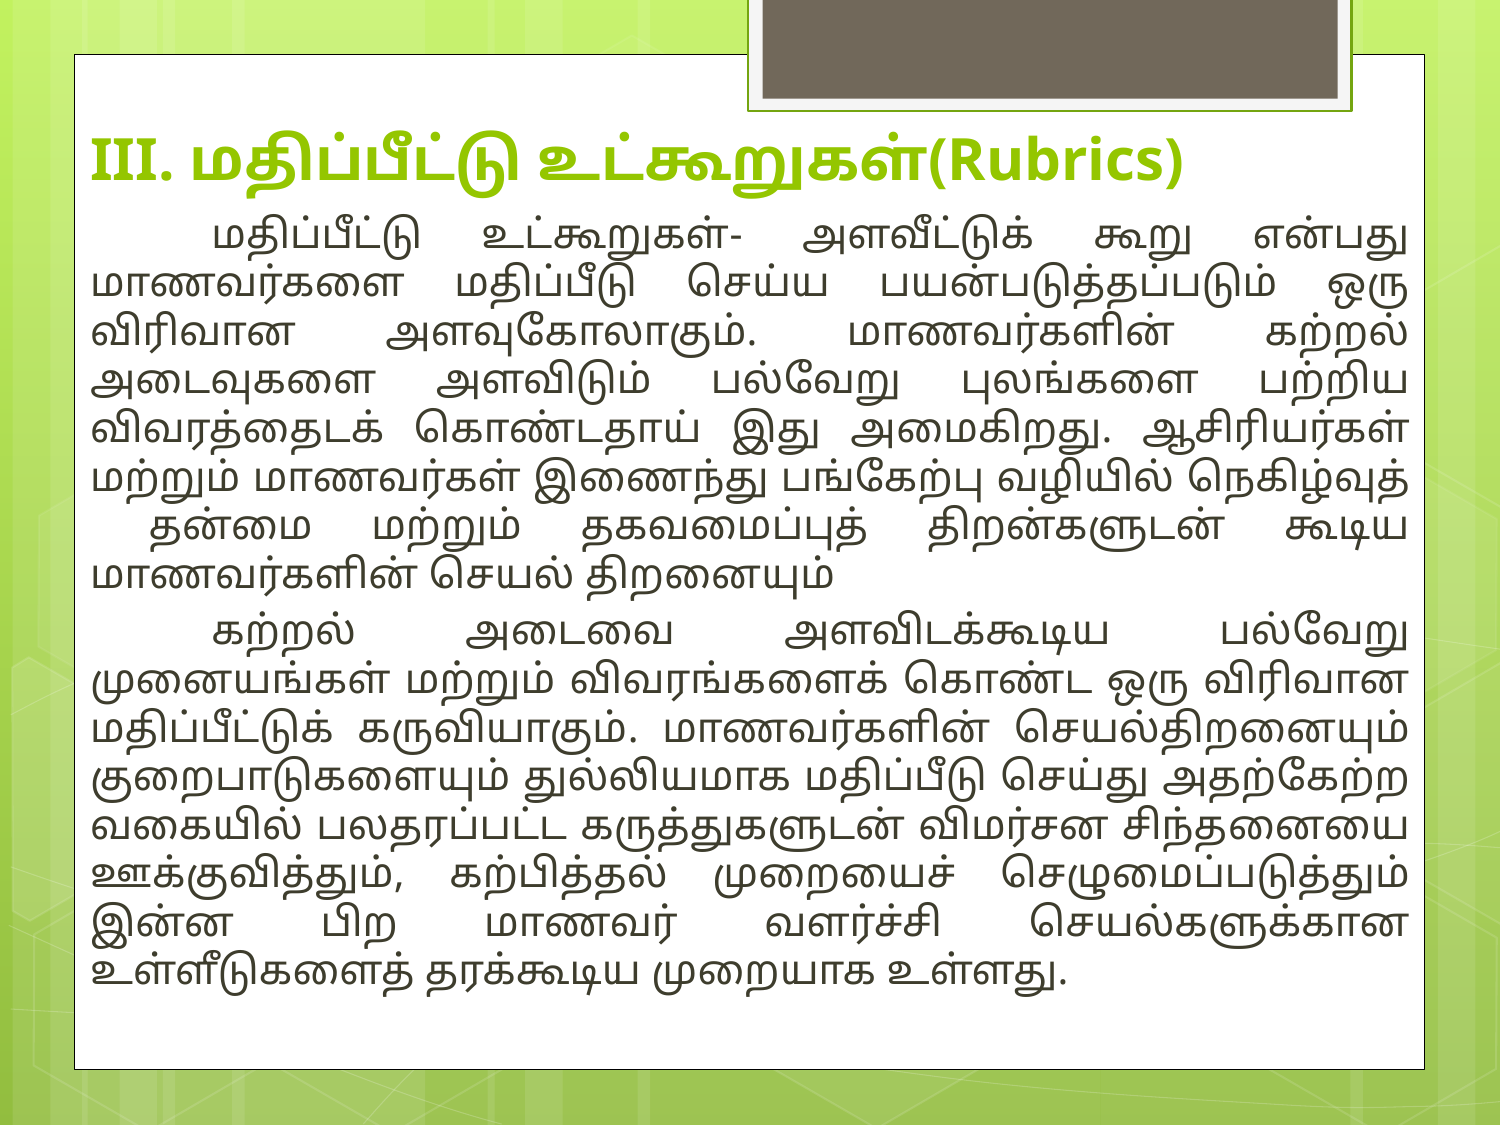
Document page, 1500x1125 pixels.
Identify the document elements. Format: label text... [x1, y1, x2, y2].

list மதிப்பீட்டு உட்கூறுகள்- அளவீட்டுக் கூறு என்பது மாணவர்களை மதிப்பீடு செய்ய பயன்படுத்தப்படும் ஒரு விரிவான அளவுகோலாகும். மாணவர்களின் கற்றல் அடைவுகளை அளவிடும் பல்வேறு புலங்களை பற்றிய விவரத்தைடக் கொண்டதாய் இது அமைகிறது. ஆசிரியர்கள் மற்றும் மாணவர்கள் இணைந்து பங்கேற்பு வழியில் நெகிழ்வுத் தன்மை மற்றும் தகவமைப்புத் திறன்களுடன் கூடிய மாணவர்களின் செயல் திறனையும் கற்றல் அடைவை அளவிடக்கூடிய பல்வேறு முனையங்கள் மற்றும் விவரங்களைக் கொண்ட ஒரு விரிவான மதிப்பீட்டுக் கருவியாகும். மாணவர்களின் செயல்திறனையும் குறைபாடுகளையும் துல்லியமாக மதிப்பீடு செய்து அதற்கேற்ற வகையில் பலதரப்பட்ட கருத்துகளுடன் விமர்சன சிந்தனையை ஊக்குவித்தும், கற்பித்தல் முறையைச் செழுமைப்படுத்தும் இன்ன பிற மாணவர் வளர்ச்சி செயல்களுக்கான உள்ளீடுகளைத் தரக்கூடிய முறையாக உள்ளது. [75, 200, 1425, 1050]
title III. மதிப்பீட்டு உட்கூறுகள்(Rubrics) [75, 12, 1425, 200]
